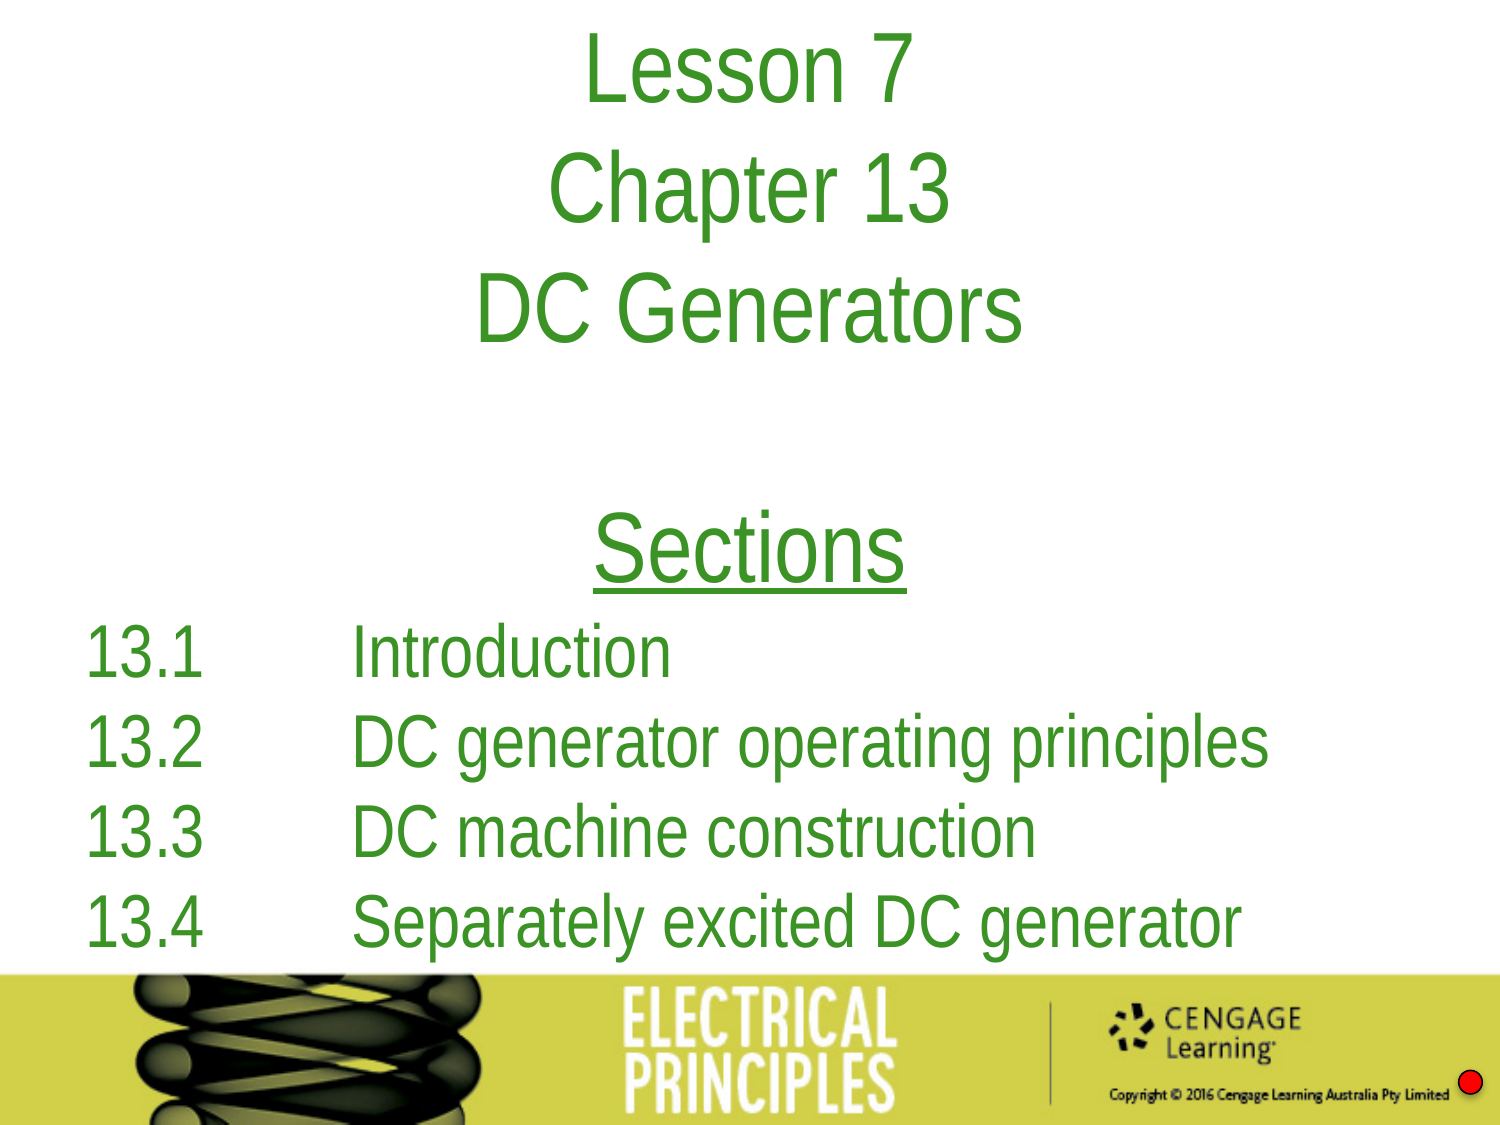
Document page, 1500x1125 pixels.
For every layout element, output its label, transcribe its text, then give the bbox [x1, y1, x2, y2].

picture [0, 0, 1500, 1125]
text_box [1457, 1069, 1484, 1095]
text_box Lesson 7 Chapter 13 DC Generators Sections 13.1 Introduction 13.2 DC generator operating principles 13.3 DC machine construction 13.4 Separately excited DC generator [70, 19, 1430, 947]
